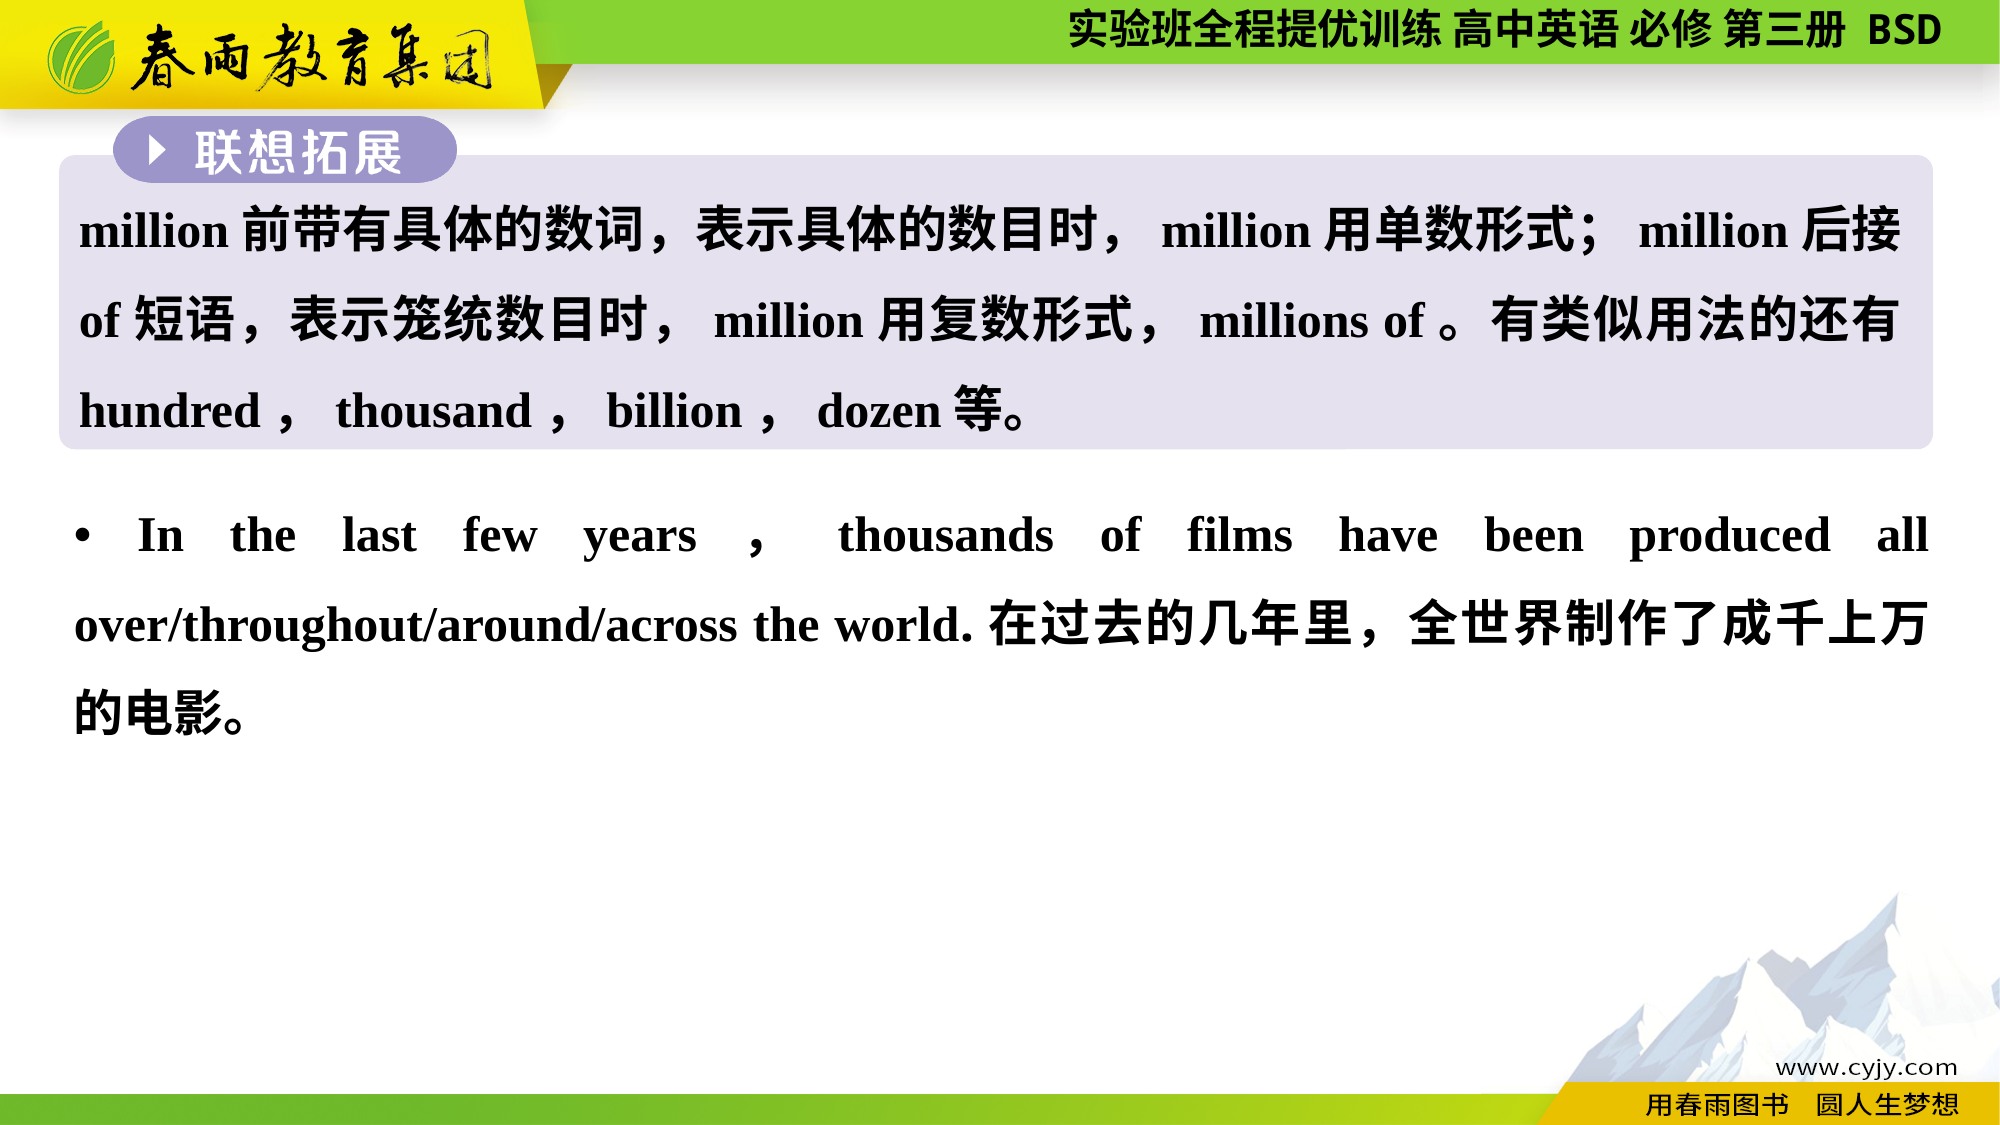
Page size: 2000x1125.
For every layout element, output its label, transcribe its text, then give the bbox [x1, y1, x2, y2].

text_box million前带有具体的数词，表示具体的数目时，million用单数形式；million后接of短语，表示笼统数目时，million用复数形式，millions of。有类似用法的还有hundred，thousand，billion，dozen等。 [59, 155, 1934, 450]
text_box • In the last few years，thousands of films have been produced all over/throughout/around/across the world.在过去的几年里，全世界制作了成千上万的电影。 [59, 463, 1945, 749]
picture [0, 0, 2000, 1125]
